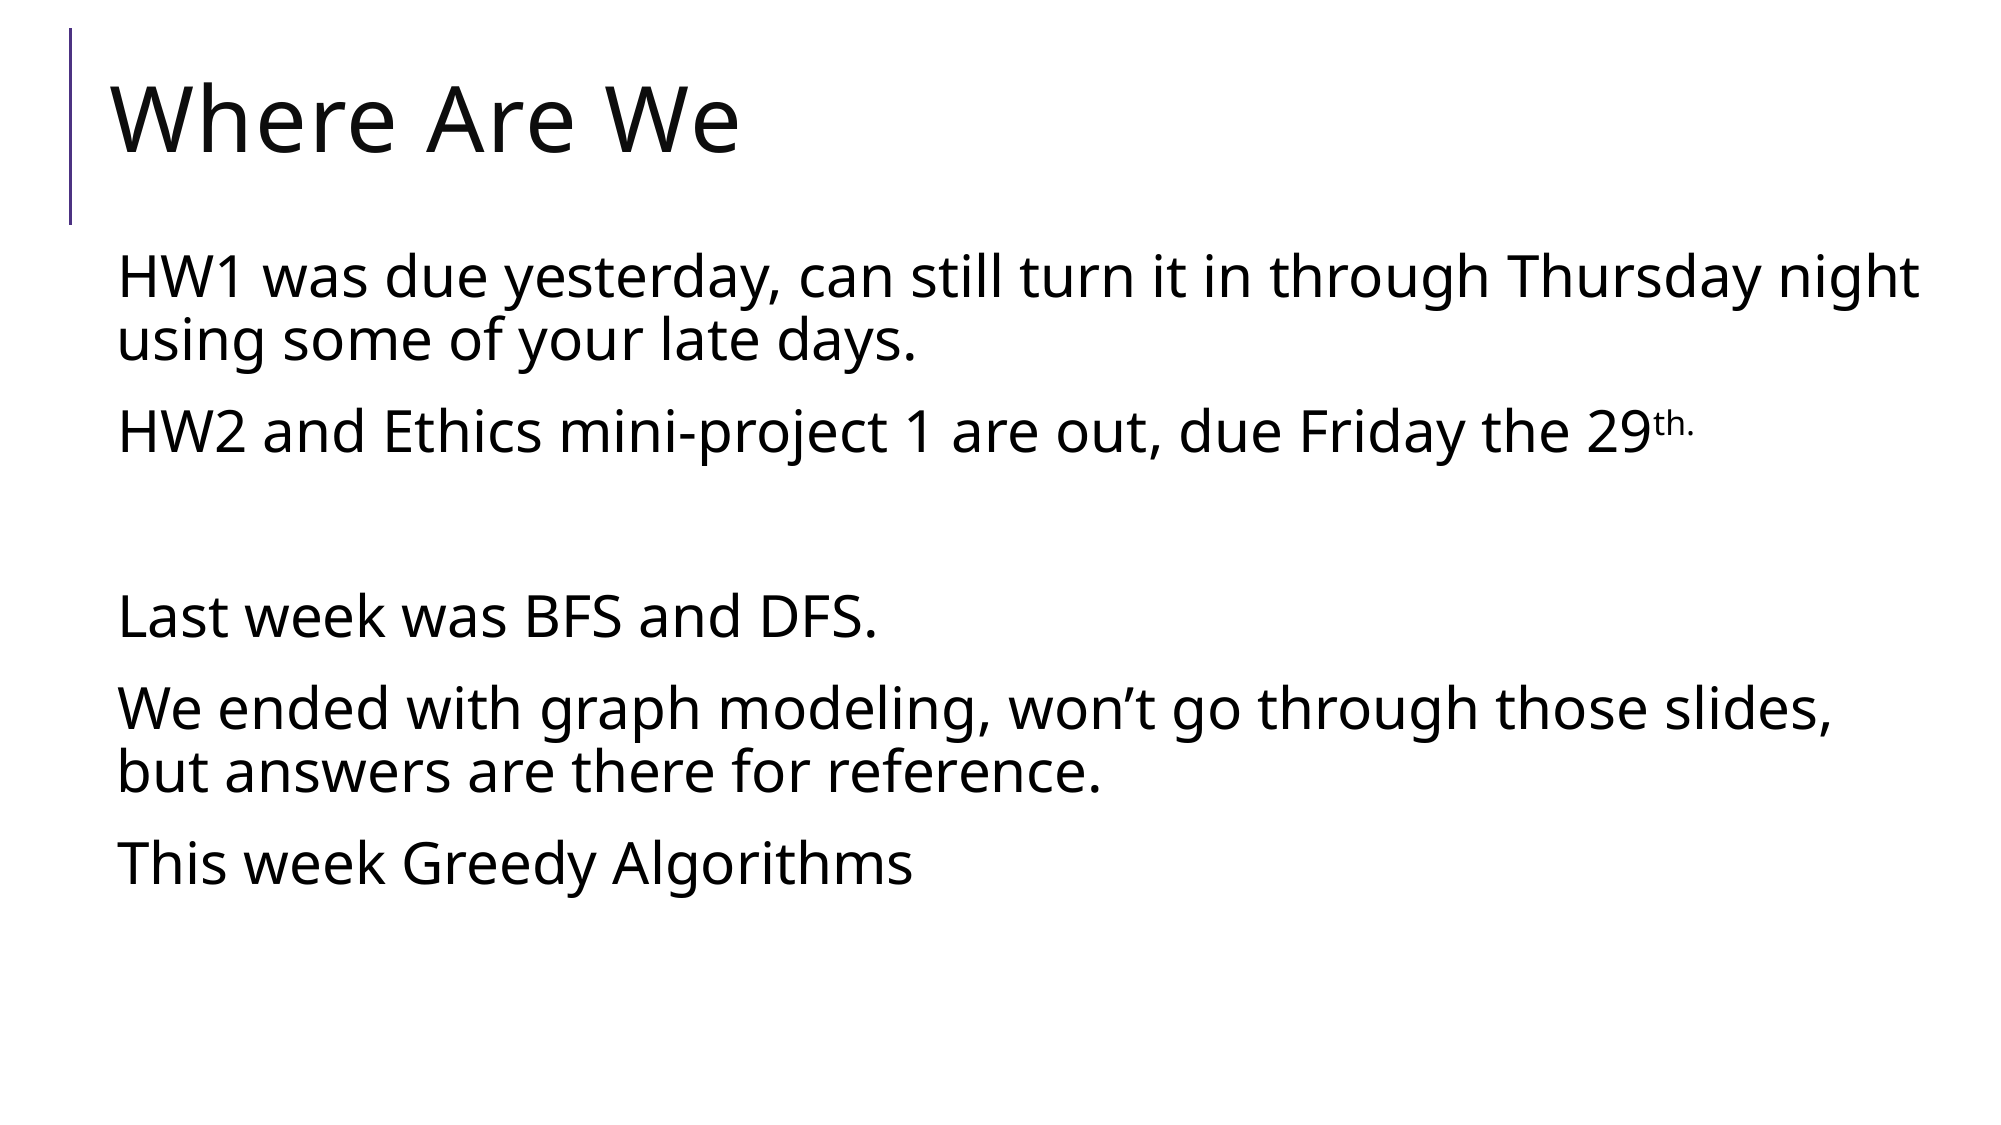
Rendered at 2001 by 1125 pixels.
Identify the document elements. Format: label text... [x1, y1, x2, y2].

title Where Are We [94, 43, 1930, 210]
list HW1 was due yesterday, can still turn it in through Thursday night using some of your late days. HW2 and Ethics mini-project 1 are out, due Friday the 29th. Last week was BFS and DFS. We ended with graph modeling, won’t go through those slides, but answers are there for reference. This week Greedy Algorithms [94, 240, 1930, 1035]
